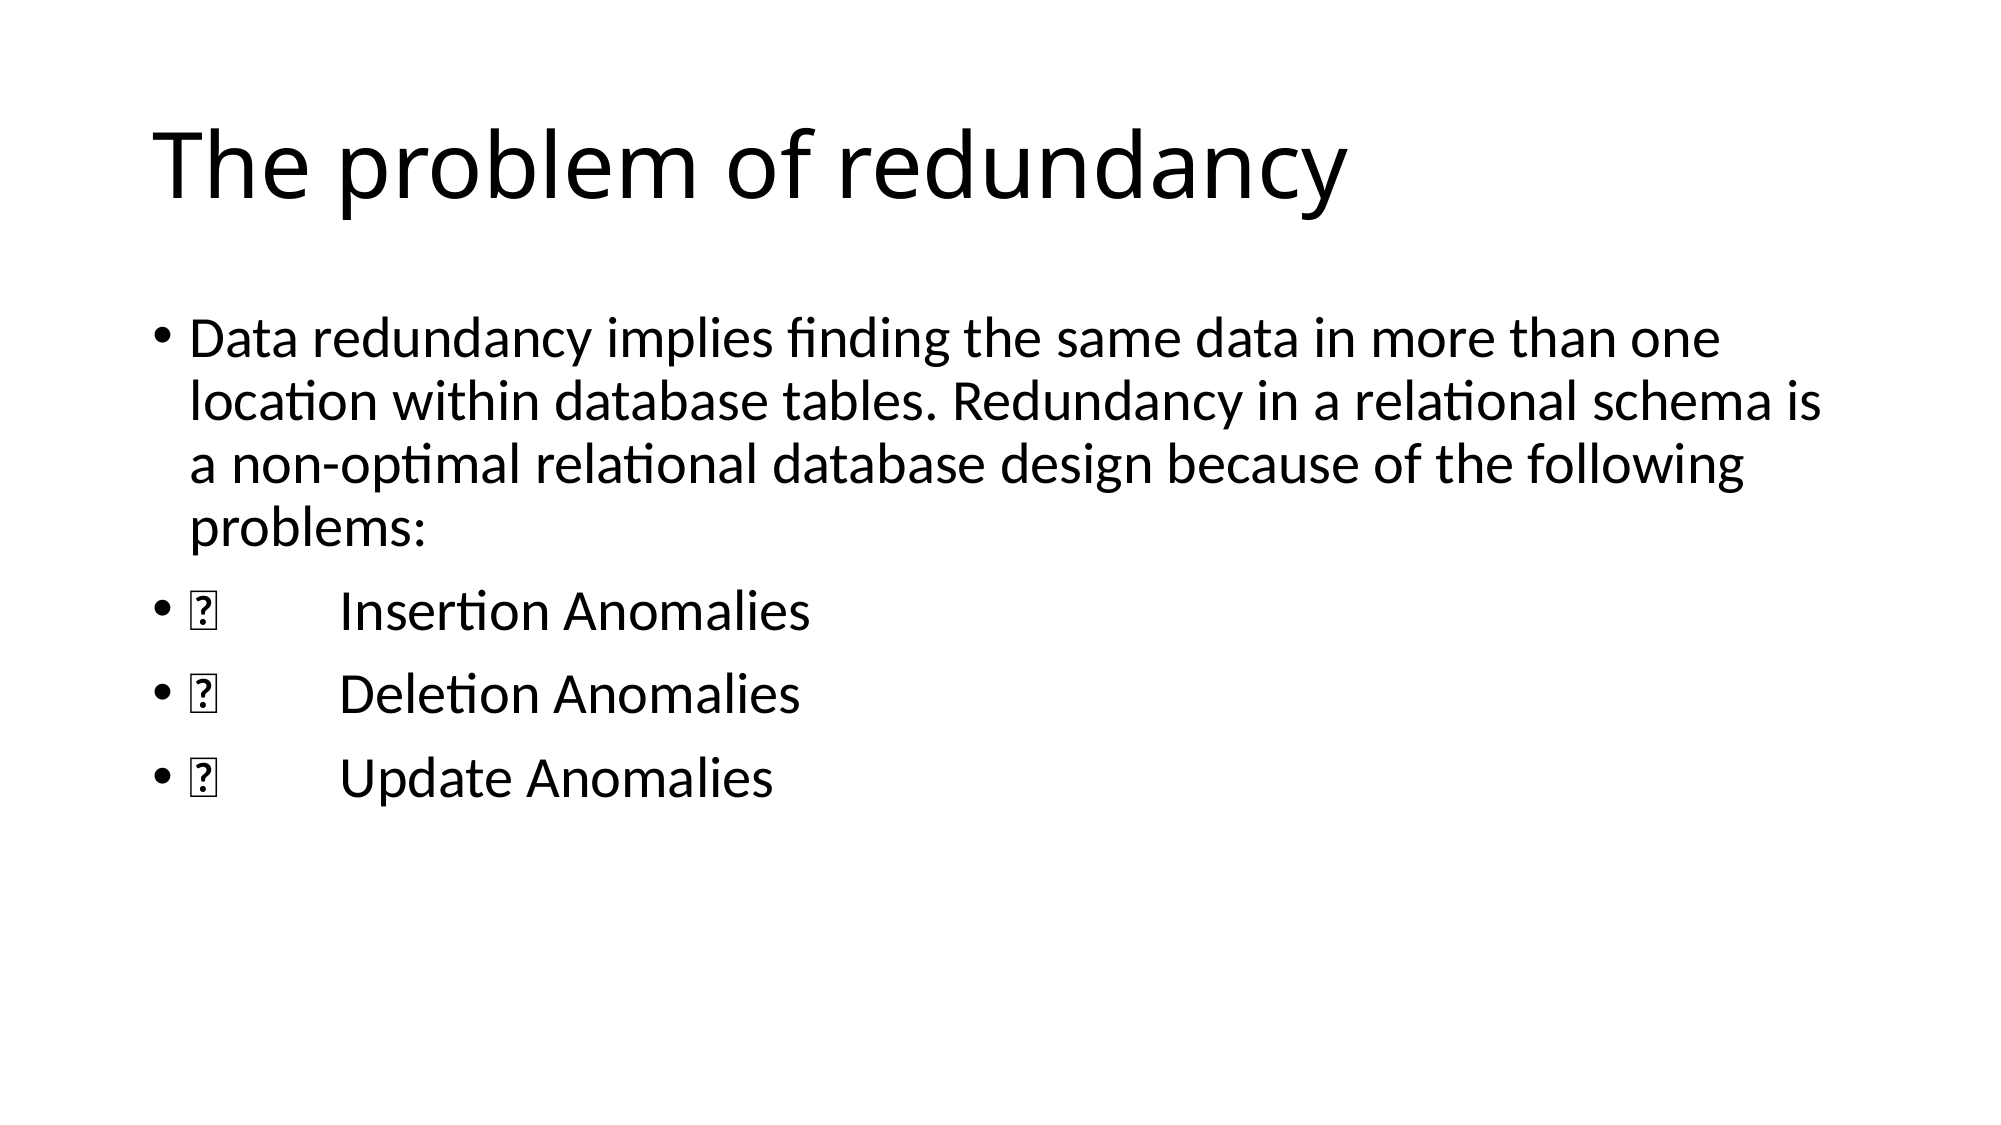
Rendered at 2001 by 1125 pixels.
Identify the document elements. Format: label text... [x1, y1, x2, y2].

list Data redundancy implies finding the same data in more than one location within database tables. Redundancy in a relational schema is a non-optimal relational database design because of the following problems:  Insertion Anomalies  Deletion Anomalies  Update Anomalies [137, 299, 1863, 1014]
title The problem of redundancy [137, 59, 1863, 278]
